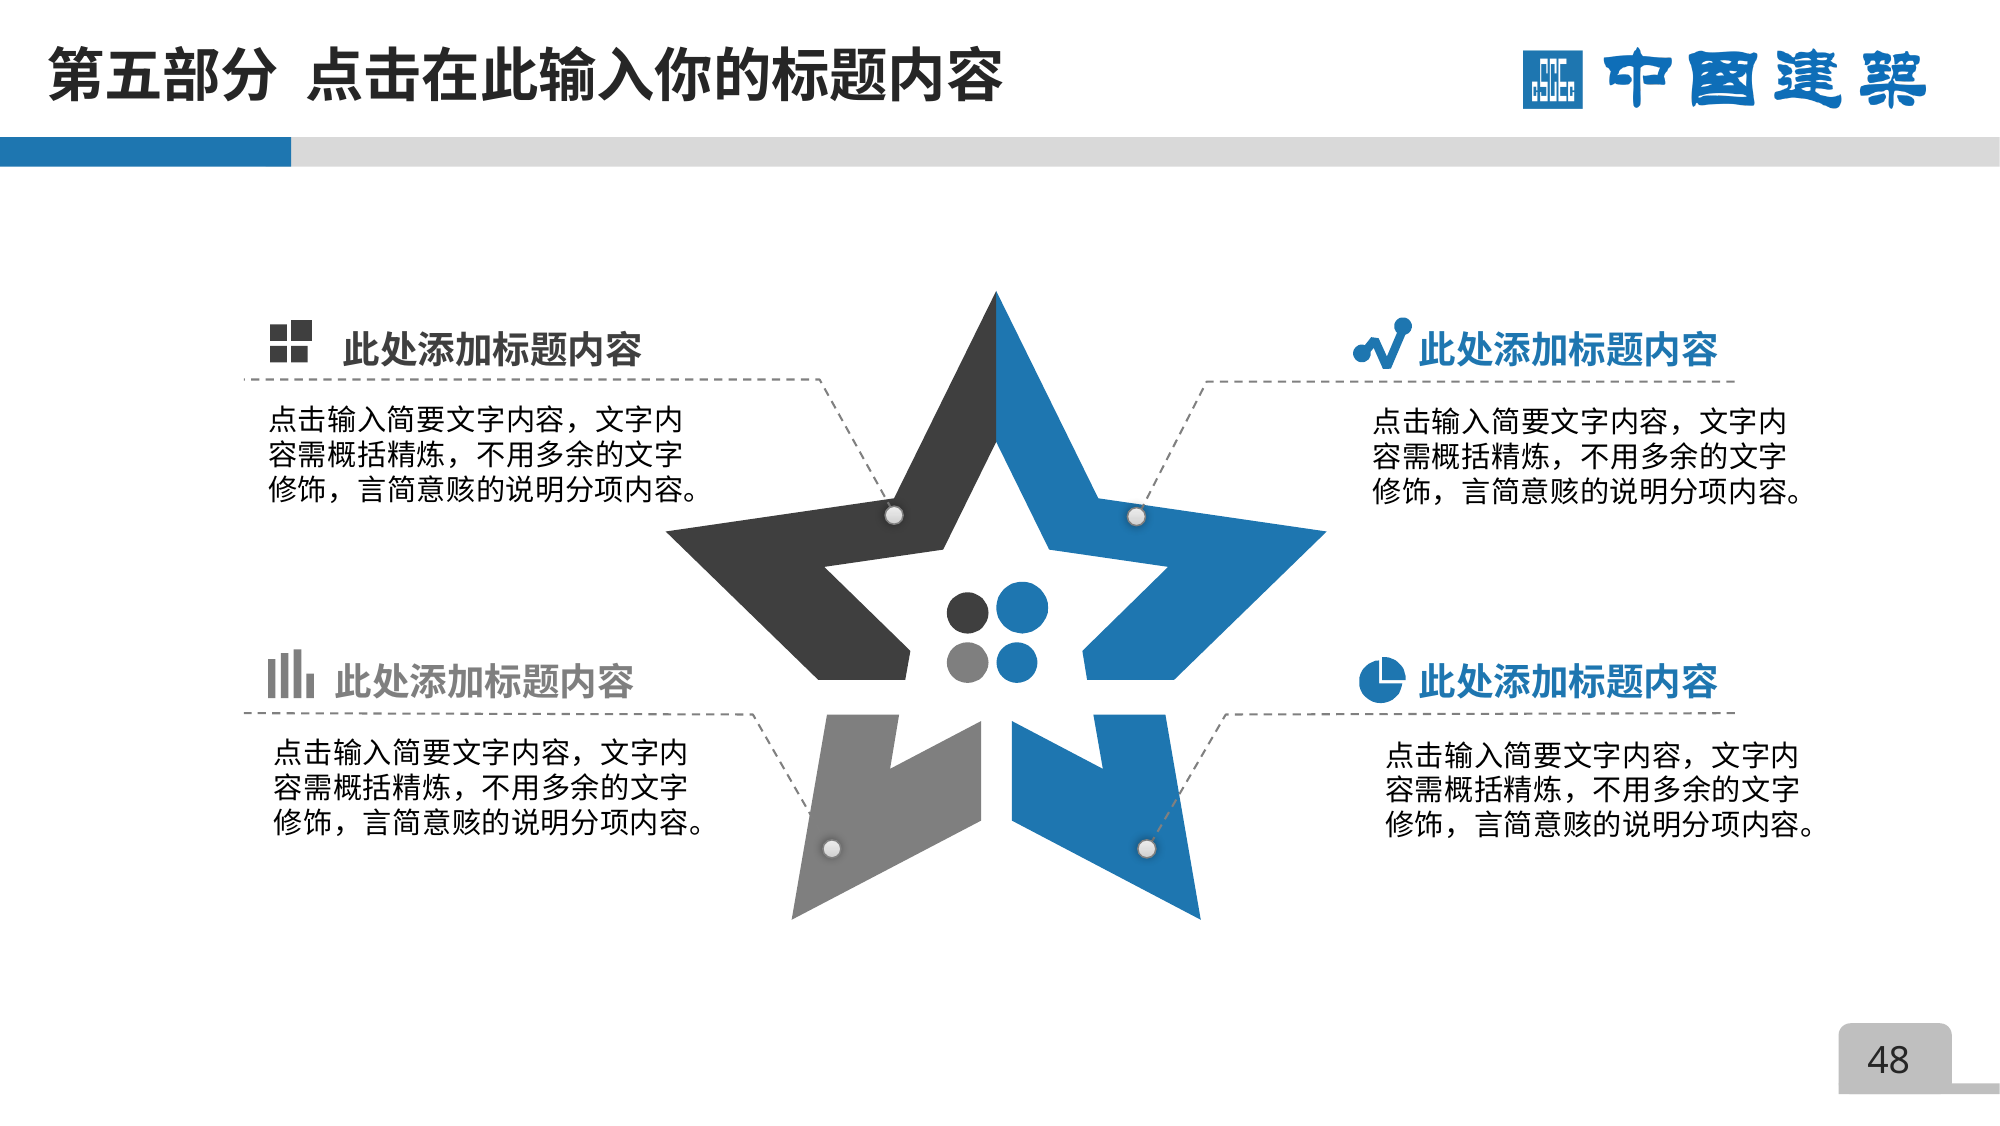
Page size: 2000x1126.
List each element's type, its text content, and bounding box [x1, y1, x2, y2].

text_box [243, 379, 904, 525]
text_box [243, 712, 842, 859]
text_box 点击输入简要文字内容，文字内容需概括精炼，不用多余的文字修饰，言简意赅的说明分项内容。 [1741, 396, 1803, 517]
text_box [1359, 627, 1782, 704]
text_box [269, 295, 705, 372]
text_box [1127, 381, 1737, 526]
picture [1523, 47, 1926, 109]
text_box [267, 628, 697, 704]
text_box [1137, 712, 1742, 859]
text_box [1352, 295, 1782, 372]
text_box 第五部分 点击在此输入你的标题内容 [31, 31, 1083, 116]
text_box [665, 290, 1327, 920]
text_box 点击输入简要文字内容，文字内容需概括精炼，不用多余的文字修饰，言简意赅的说明分项内容。 [1747, 729, 1816, 849]
